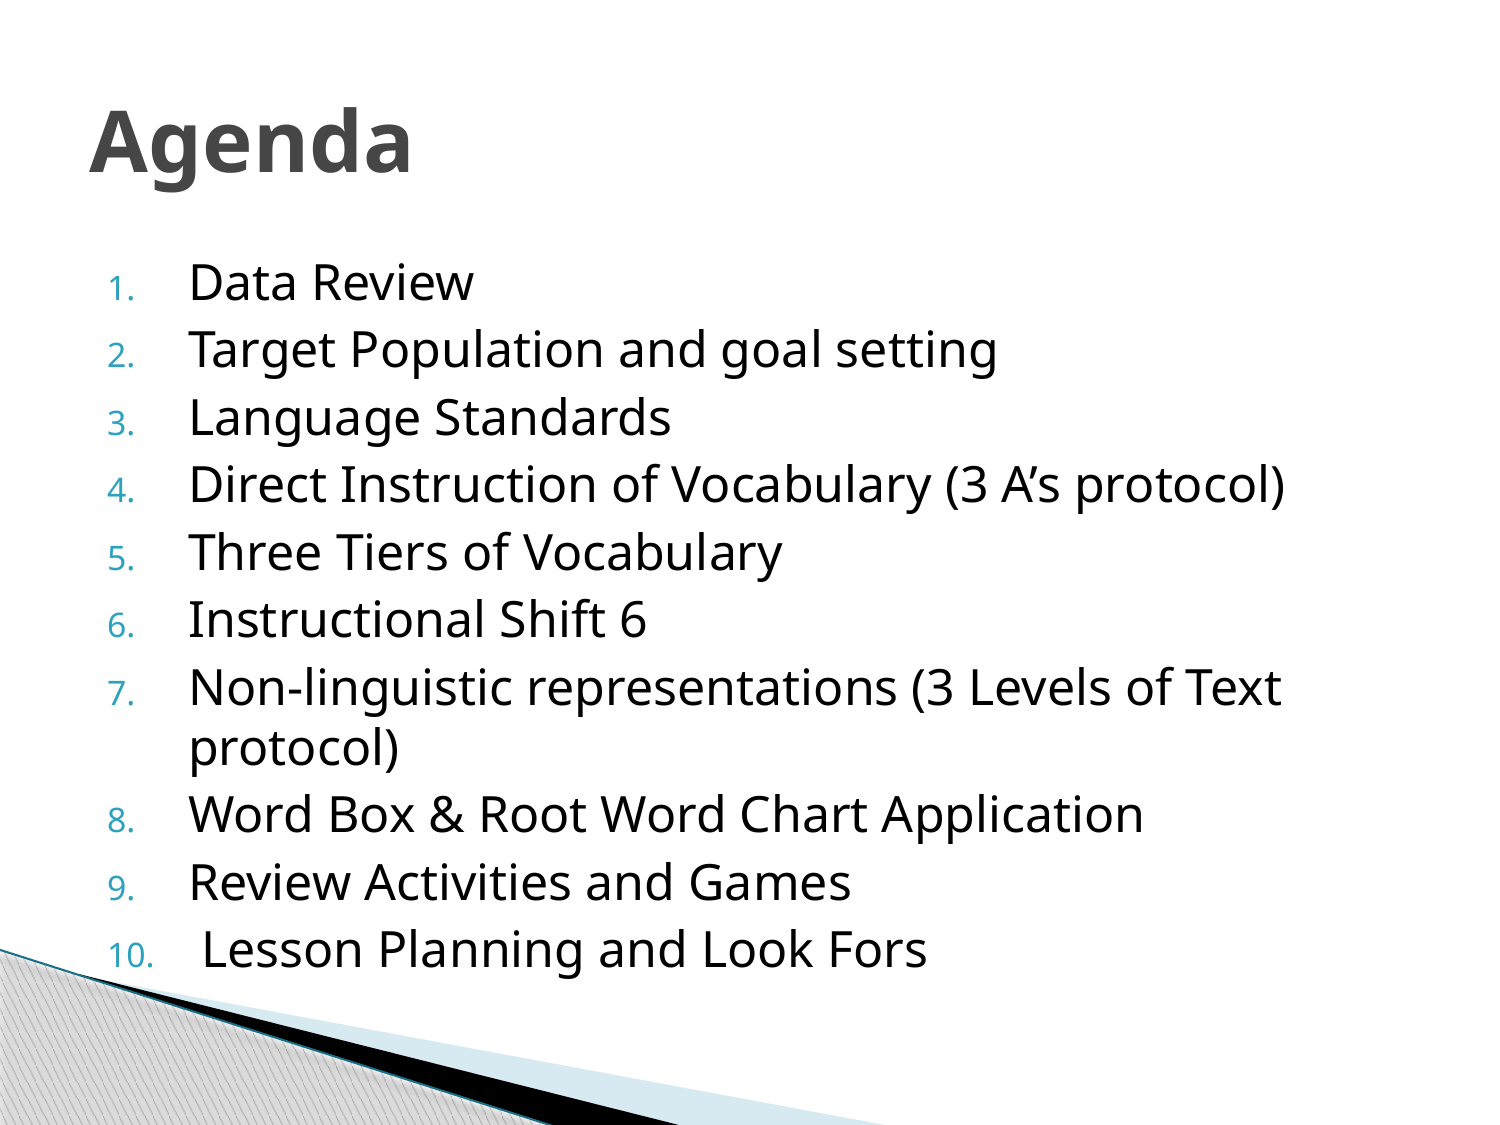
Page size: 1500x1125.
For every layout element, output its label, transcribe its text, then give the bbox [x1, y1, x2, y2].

list Data Review Target Population and goal setting Language Standards Direct Instruction of Vocabulary (3 A’s protocol) Three Tiers of Vocabulary Instructional Shift 6 Non-linguistic representations (3 Levels of Text protocol) Word Box & Root Word Chart Application Review Activities and Games Lesson Planning and Look Fors [75, 243, 1425, 986]
title Agenda [75, 45, 1425, 233]
